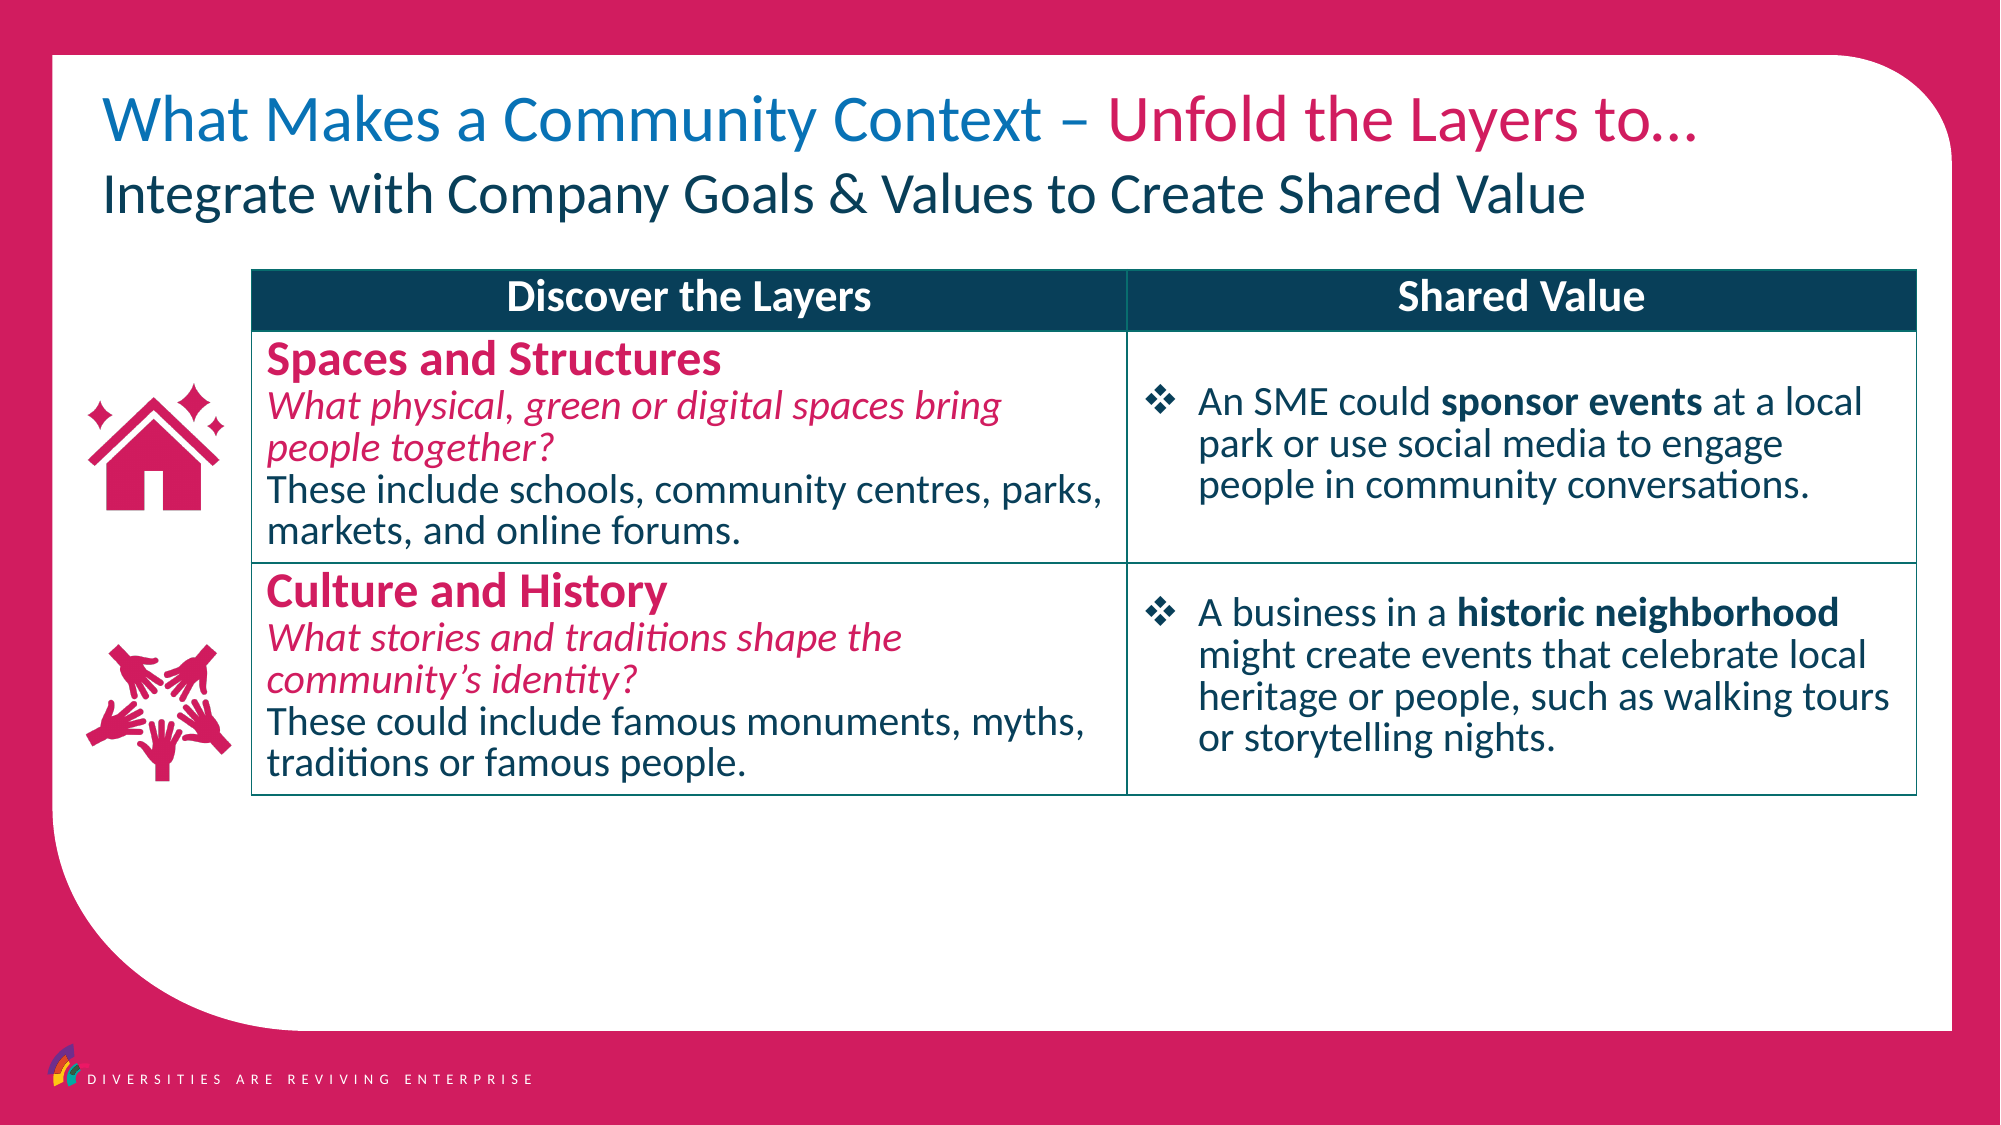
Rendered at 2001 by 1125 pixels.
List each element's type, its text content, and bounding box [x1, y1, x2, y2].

table_cell Spaces and Structures What physical, green or digital spaces bring people together? These include schools, community centres, parks, markets, and online forums. [252, 332, 1126, 562]
table_cell Culture and History What stories and traditions shape the community’s identity? These could include famous monuments, myths, traditions or famous people. [252, 564, 1126, 794]
picture [83, 637, 234, 788]
table_cell A business in a historic neighborhood might create events that celebrate local heritage or people, such as walking tours or storytelling nights. [1128, 564, 1916, 794]
table_cell An SME could sponsor events at a local park or use social media to engage people in community conversations. [1128, 332, 1916, 562]
table_header Discover the Layers [252, 271, 1126, 330]
list What Makes a Community Context – Unfold the Layers to… Integrate with Company Goals & Values to Create Shared Value [87, 67, 1826, 200]
table_header Shared Value [1128, 271, 1916, 330]
picture [78, 378, 229, 529]
